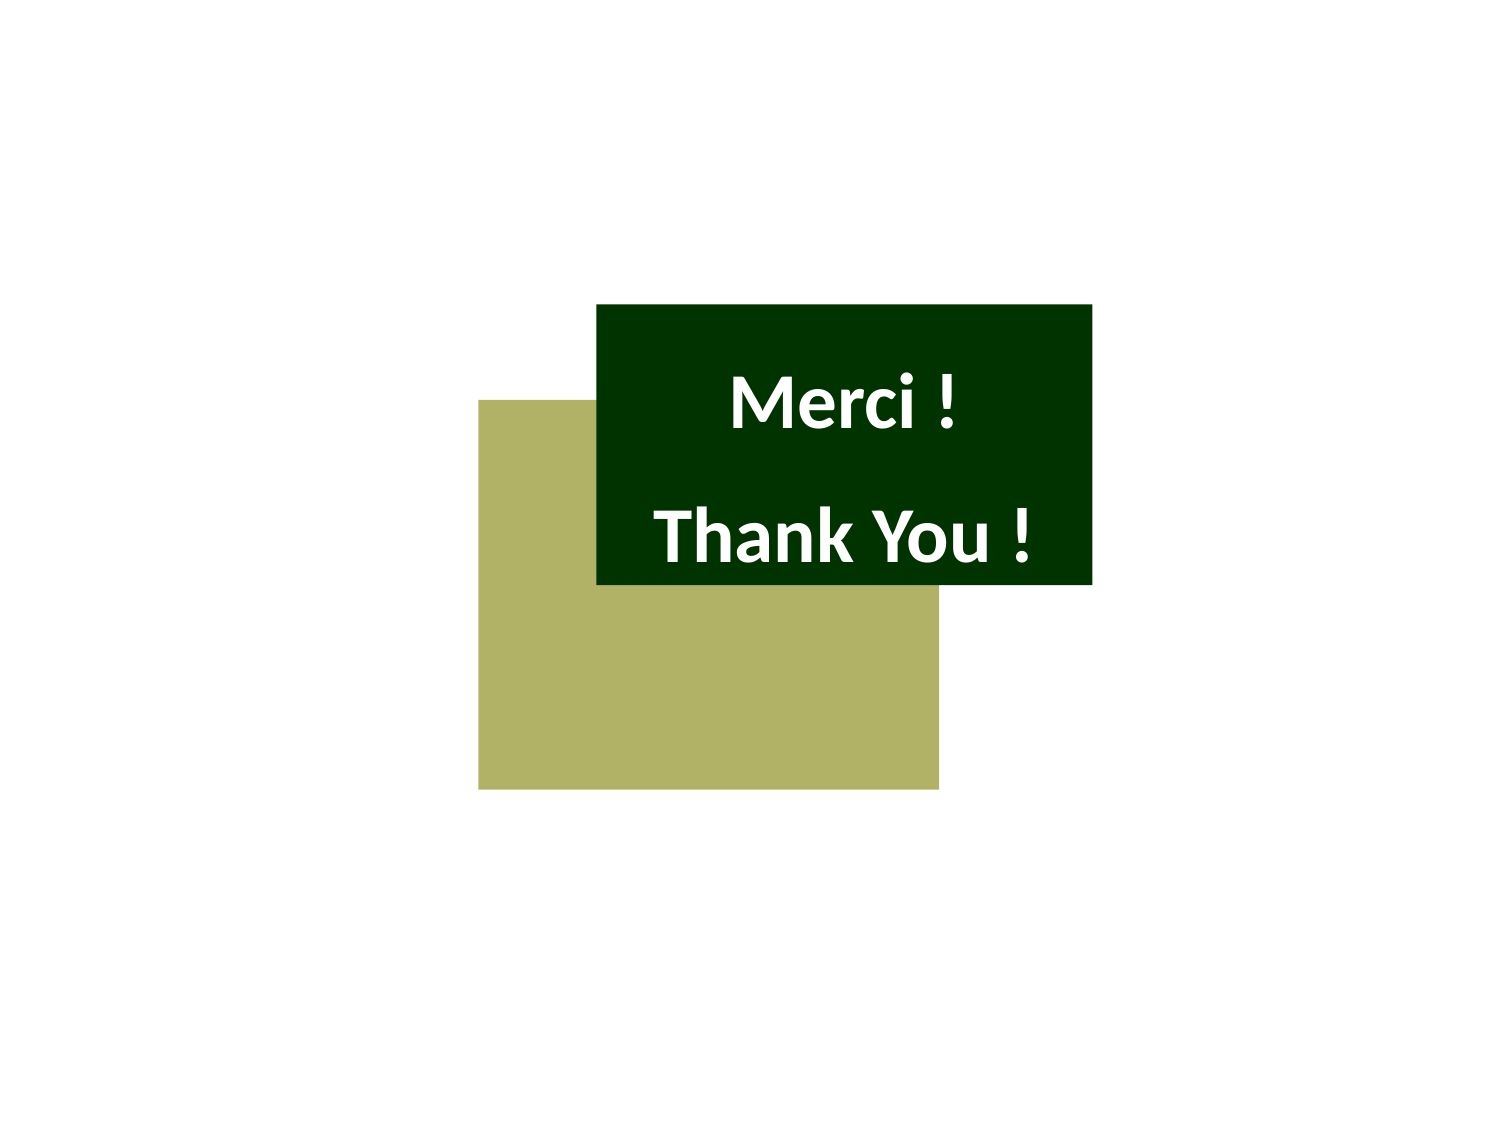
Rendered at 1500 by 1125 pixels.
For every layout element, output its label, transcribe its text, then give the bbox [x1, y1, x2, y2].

text_box [478, 399, 940, 790]
text_box Merci ! Thank You ! [596, 304, 1093, 586]
